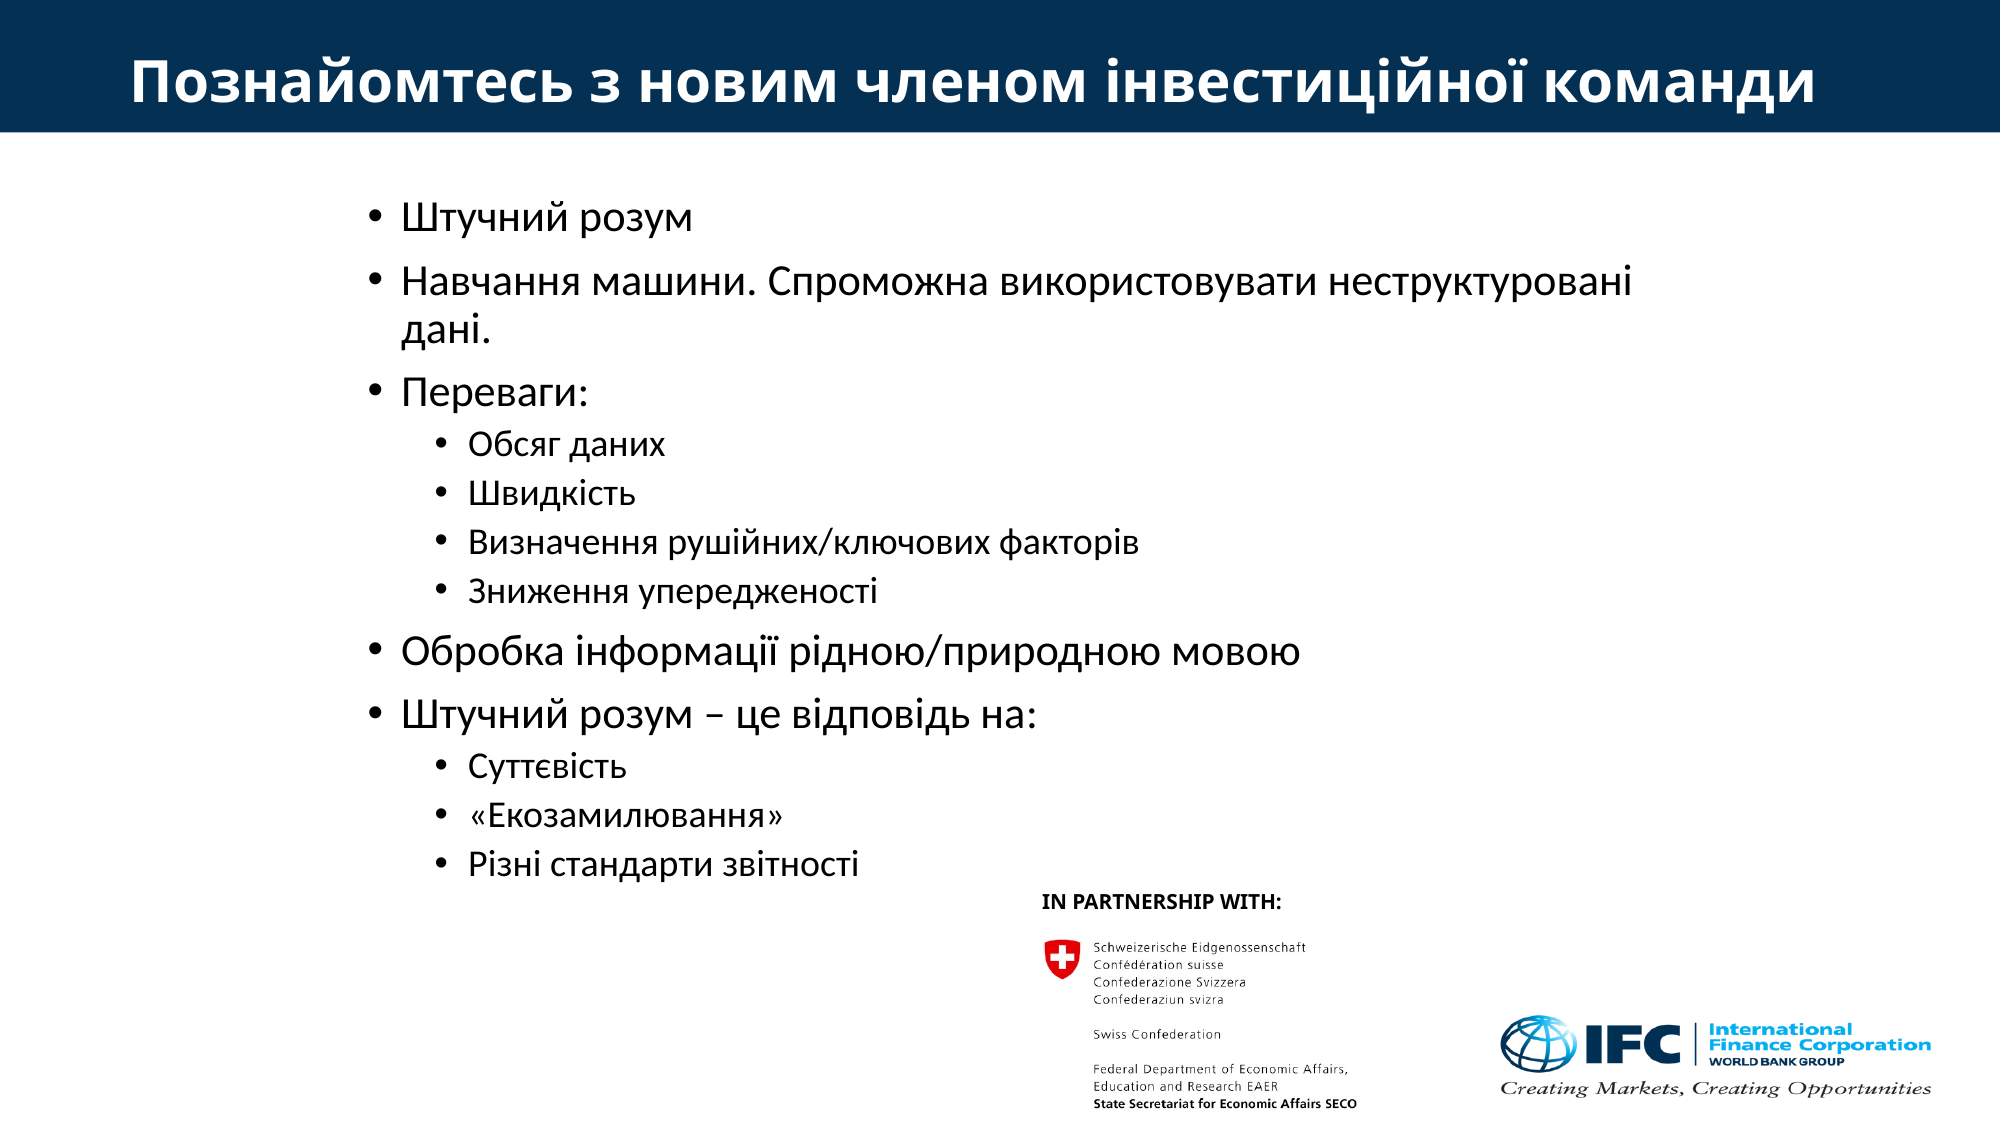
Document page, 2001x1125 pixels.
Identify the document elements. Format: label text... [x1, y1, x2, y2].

picture [1526, 1015, 1931, 1098]
list Штучний розум Навчання машини. Спроможна використовувати неструктуровані дані. Переваги: Обсяг даних Швидкість Визначення рушійних/ключових факторів Зниження упередженості Обробка інформації рідною/природною мовою Штучний розум – це відповідь на: Суттєвість «Екозамилювання» Різні стандарти звітності [352, 186, 1703, 900]
title Познайомтесь з новим членом інвестиційної команди [114, 49, 1890, 119]
picture [1526, 1026, 1536, 1034]
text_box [1027, 881, 1526, 1111]
